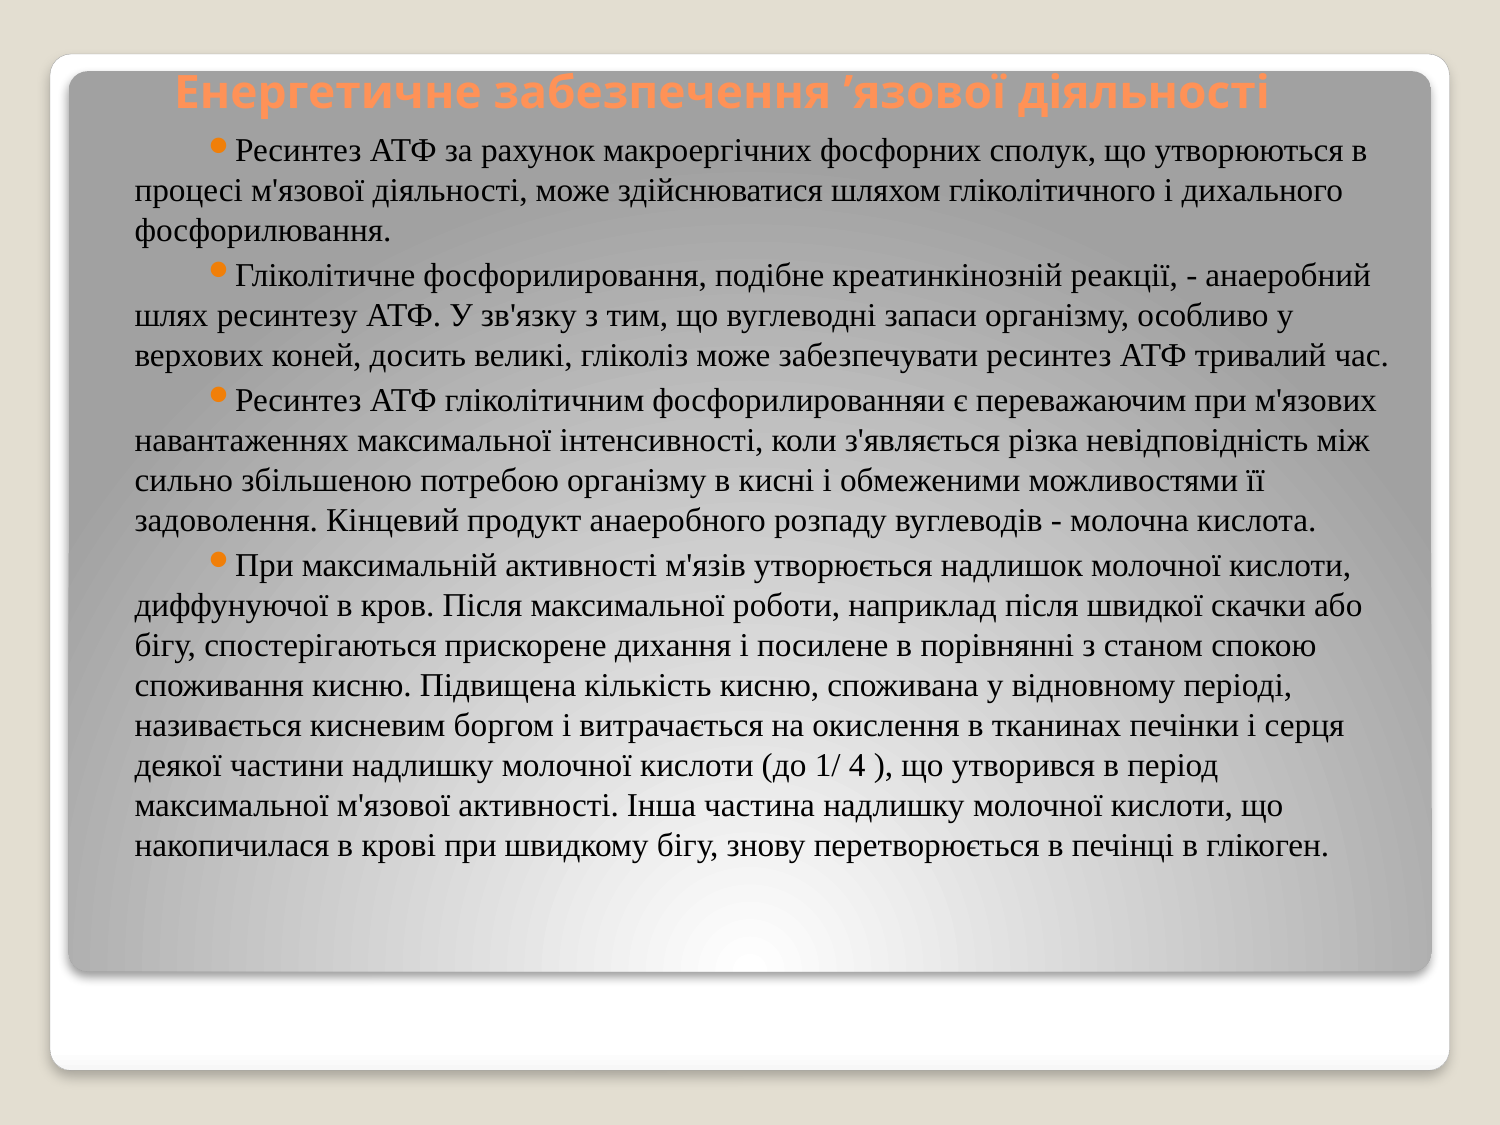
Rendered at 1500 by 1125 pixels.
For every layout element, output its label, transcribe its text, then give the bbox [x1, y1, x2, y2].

title Енергетичне забезпечення ’язової діяльності [159, 54, 1331, 113]
list Ресинтез АТФ за рахунок макроергічних фосфорних сполук, що утворюються в процесі м'язової діяльності, може здійснюватися шляхом гліколітичного і дихального фосфорилювання. Гліколітичне фосфорилировання, подібне креатинкінозній реакції, - анаеробний шлях ресинтезу АТФ. У зв'язку з тим, що вуглеводні запаси організму, особливо у верхових коней, досить великі, гліколіз може забезпечувати ресинтез АТФ тривалий час. Ресинтез АТФ гліколітичним фосфорилированняи є переважаючим при м'язових навантаженнях максимальної інтенсивності, коли з'являється різка невідповідність між сильно збільшеною потребою організму в кисні і обмеженими можливостями її задоволення. Кінцевий продукт анаеробного розпаду вуглеводів - молочна кислота. При максимальній активності м'язів утворюється надлишок молочної кислоти, диффунуючої в кров. Після максимальної роботи, наприклад після швидкої скачки або бігу, спостерігаються прискорене дихання і посилене в порівнянні з станом спокою споживання кисню. Підвищена кількість кисню, споживана у відновному періоді, називається кисневим боргом і витрачається на окислення в тканинах печінки і серця деякої частини надлишку молочної кислоти (до 1/ 4 ), що утворився в період максимальної м'язової активності. Інша частина надлишку молочної кислоти, що накопичилася в крові при швидкому бігу, знову перетворюється в печінці в глікоген. [75, 113, 1425, 1094]
